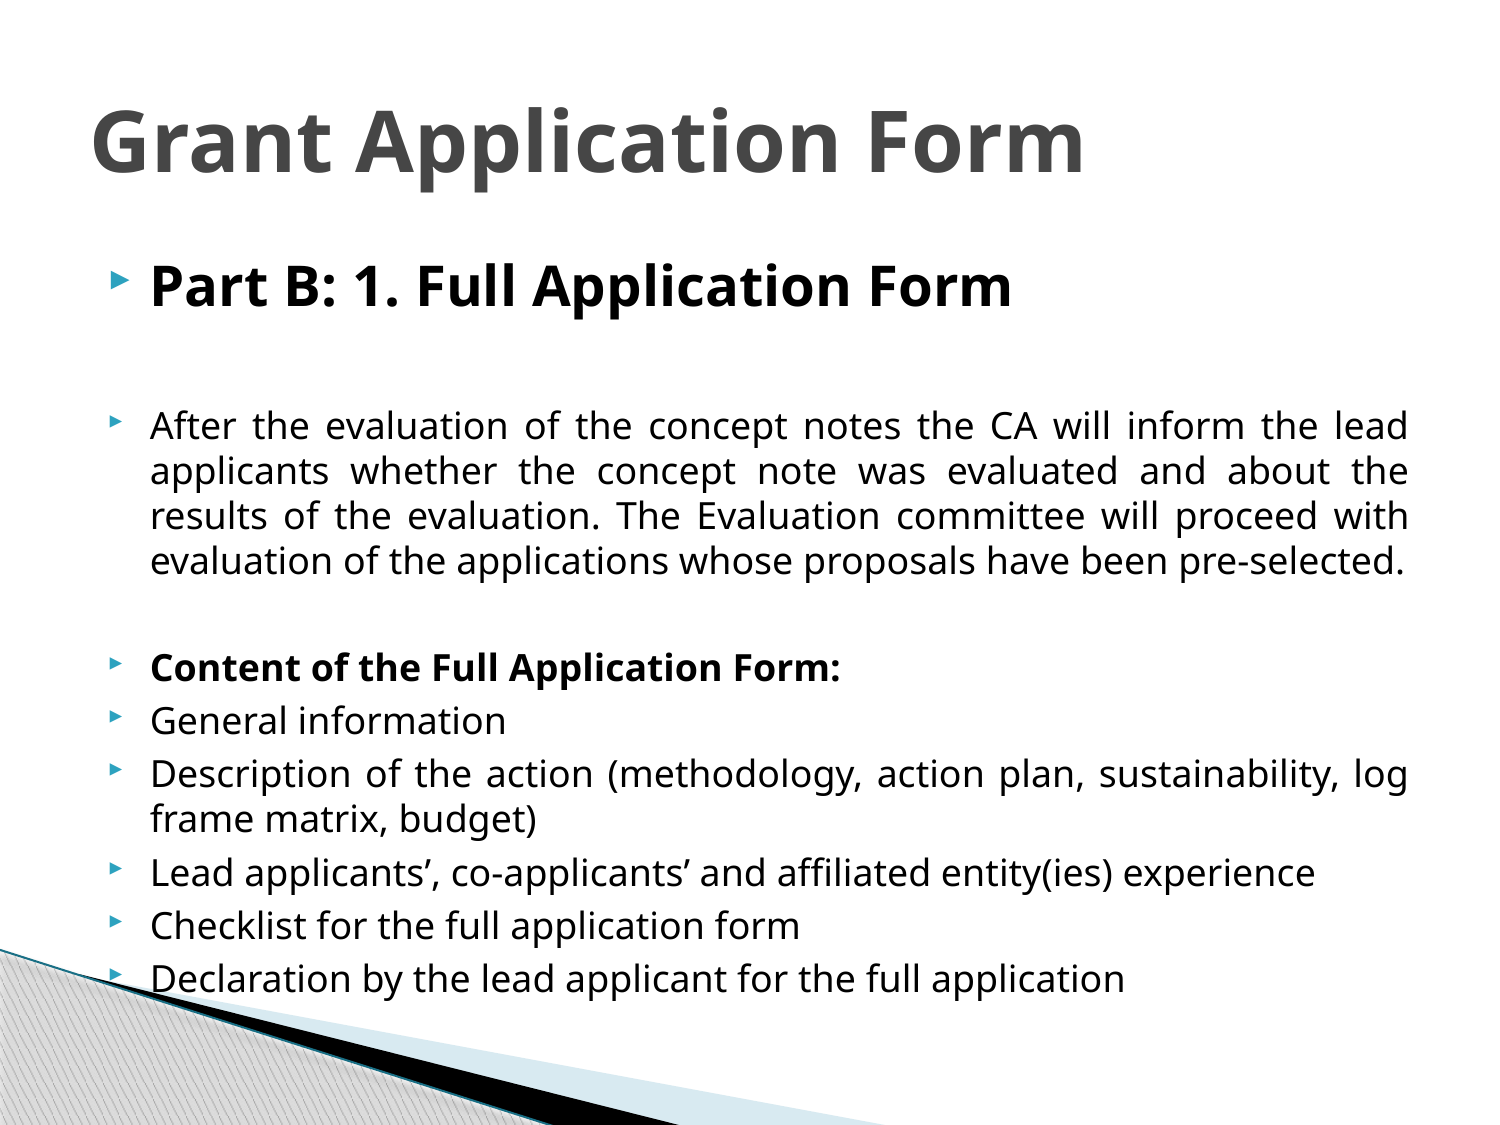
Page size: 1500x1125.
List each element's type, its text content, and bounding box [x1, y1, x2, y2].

title Grant Application Form [75, 45, 1425, 233]
list Part B: 1. Full Application Form After the evaluation of the concept notes the CA will inform the lead applicants whether the concept note was evaluated and about the results of the evaluation. The Evaluation committee will proceed with evaluation of the applications whose proposals have been pre-selected. Content of the Full Application Form: General information Description of the action (methodology, action plan, sustainability, log frame matrix, budget) Lead applicants’, co-applicants’ and affiliated entity(ies) experience Checklist for the full application form Declaration by the lead applicant for the full application [75, 243, 1425, 1125]
